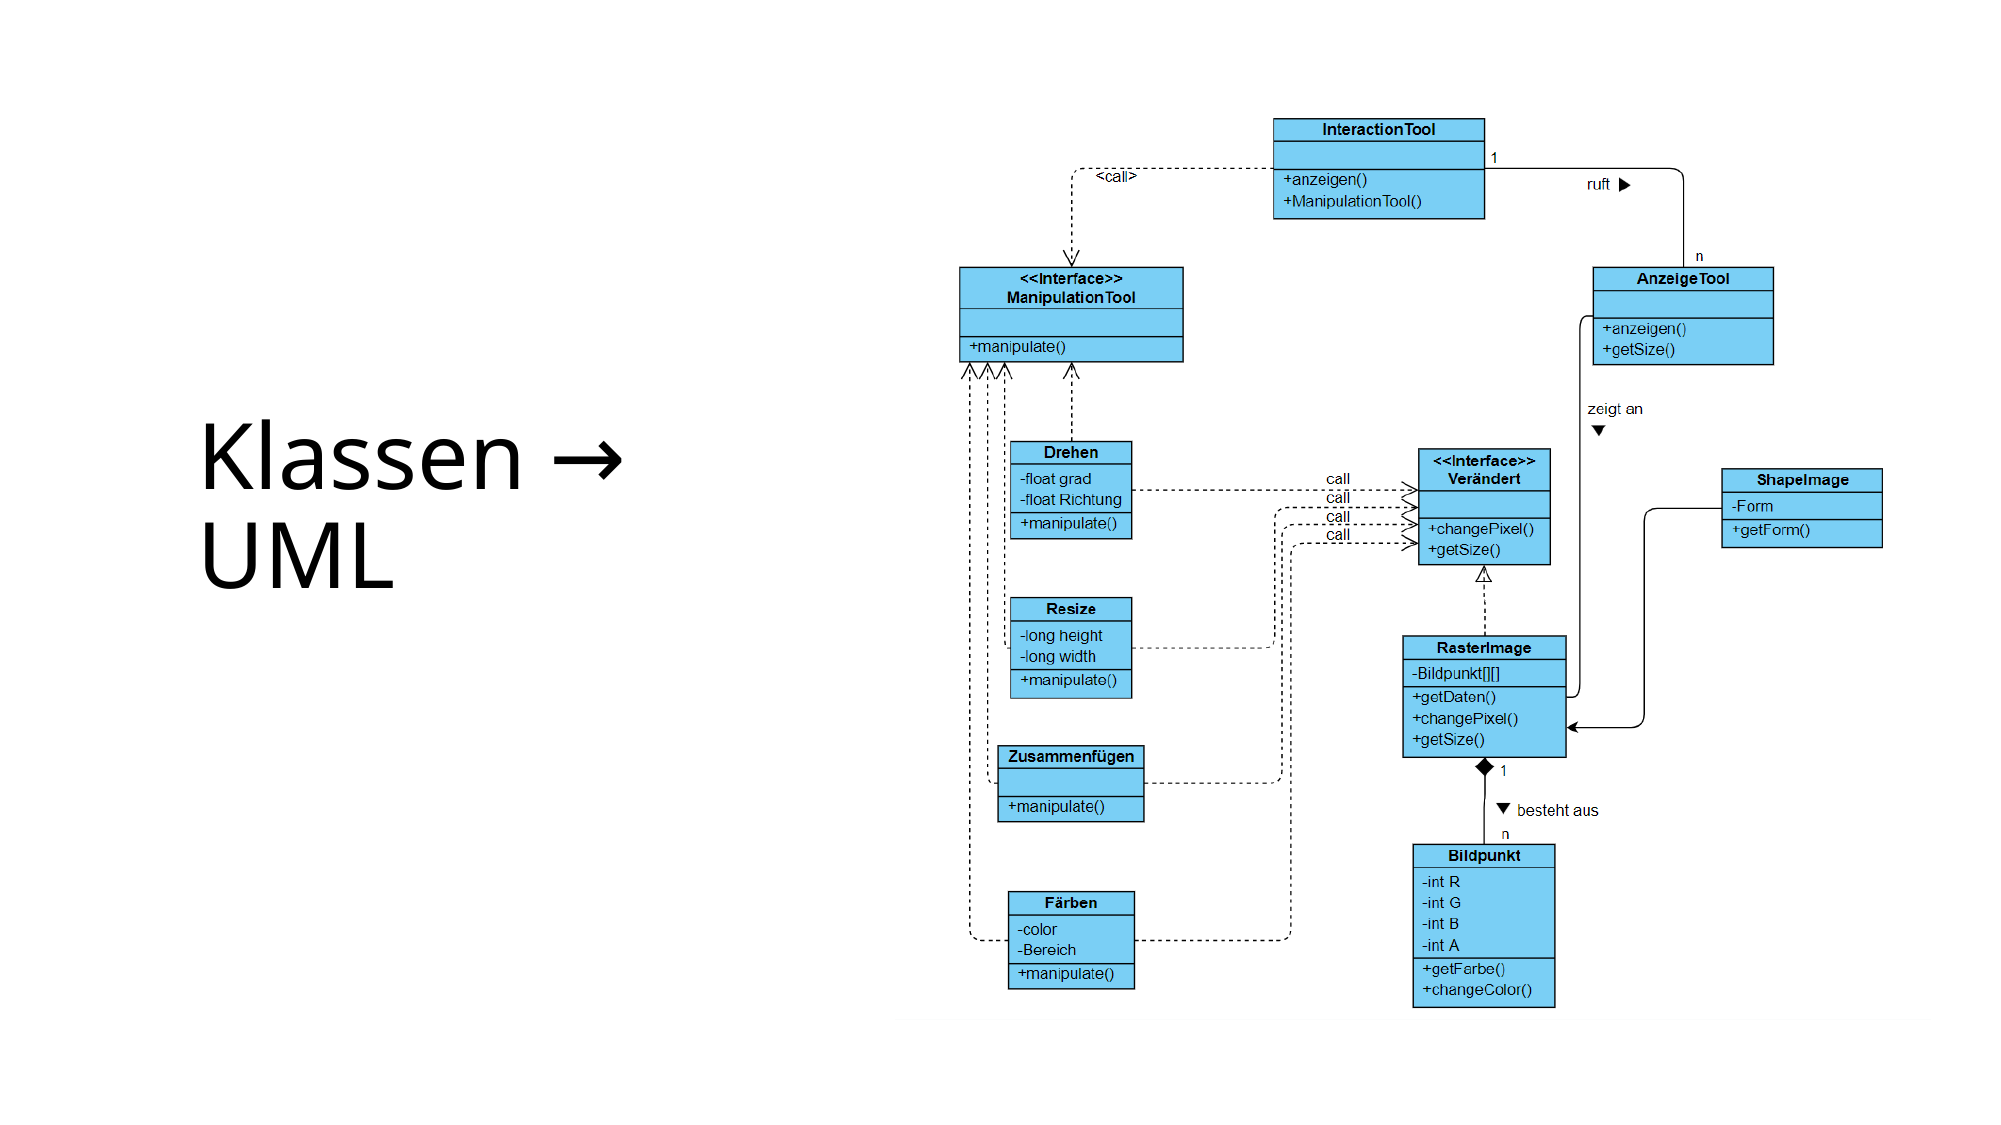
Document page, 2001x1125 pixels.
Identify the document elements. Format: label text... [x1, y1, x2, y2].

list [895, 105, 1931, 1020]
title Klassen → UML [182, 400, 833, 619]
